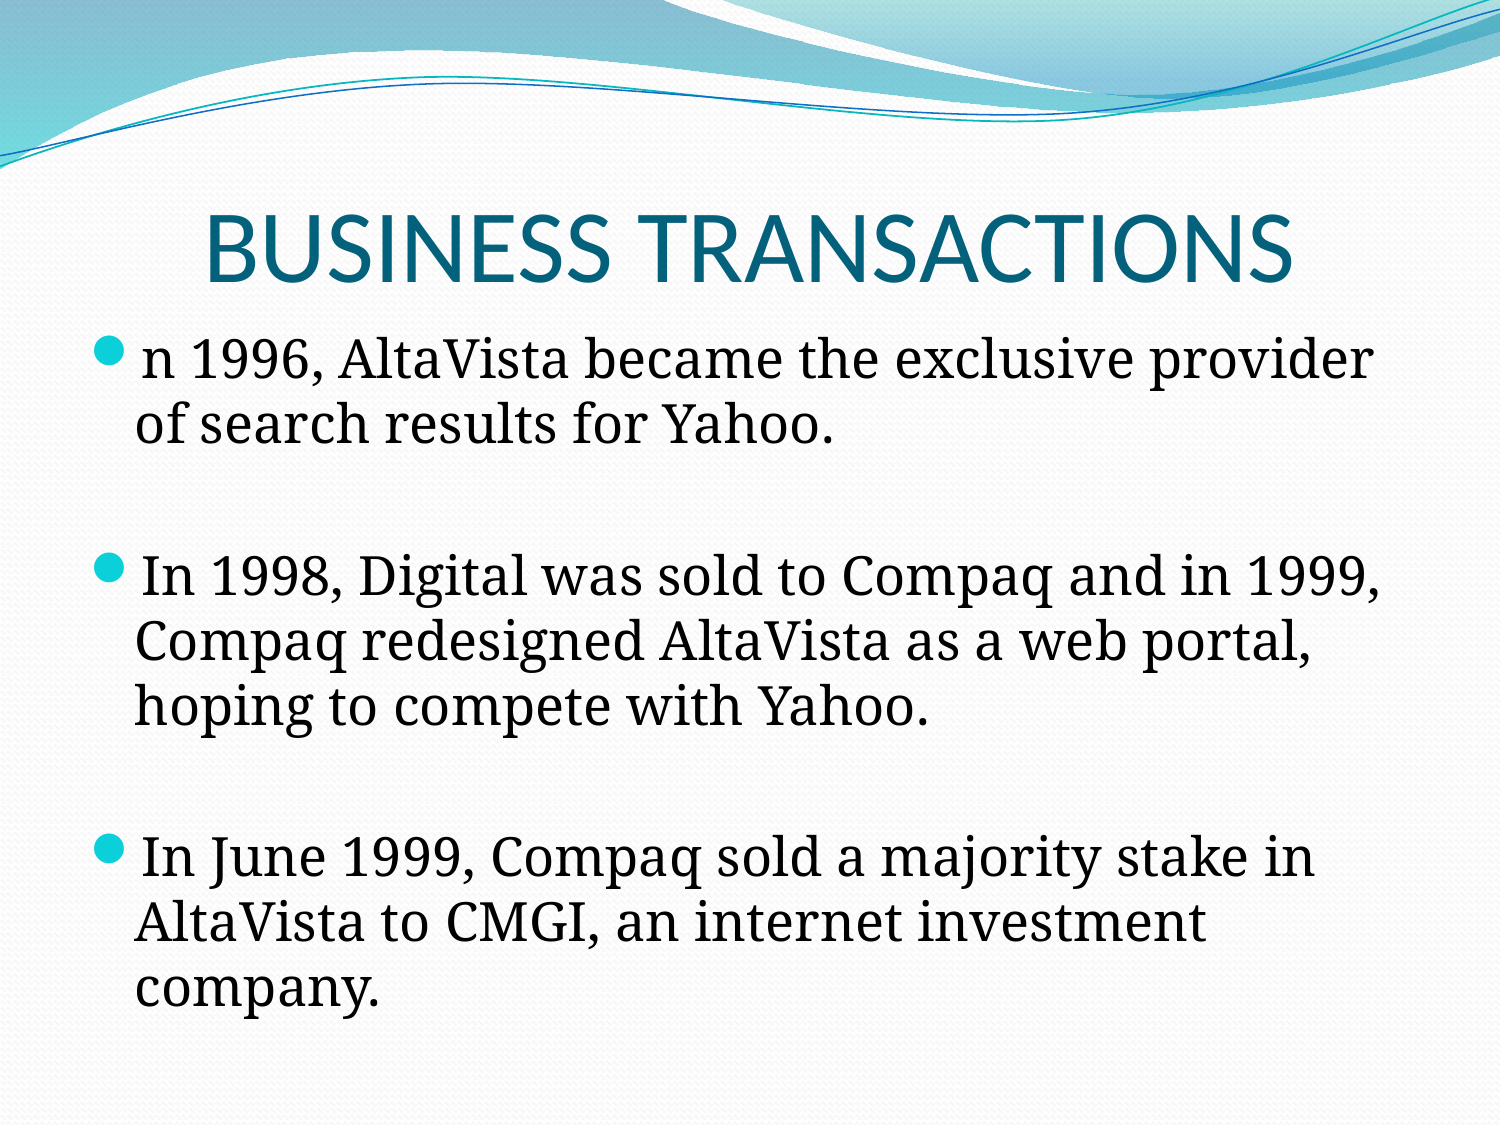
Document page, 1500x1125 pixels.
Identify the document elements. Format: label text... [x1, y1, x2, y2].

list n 1996, AltaVista became the exclusive provider of search results for Yahoo. In 1998, Digital was sold to Compaq and in 1999, Compaq redesigned AltaVista as a web portal, hoping to compete with Yahoo. In June 1999, Compaq sold a majority stake in AltaVista to CMGI, an internet investment company. [75, 317, 1425, 1038]
title BUSINESS TRANSACTIONS [75, 115, 1425, 303]
